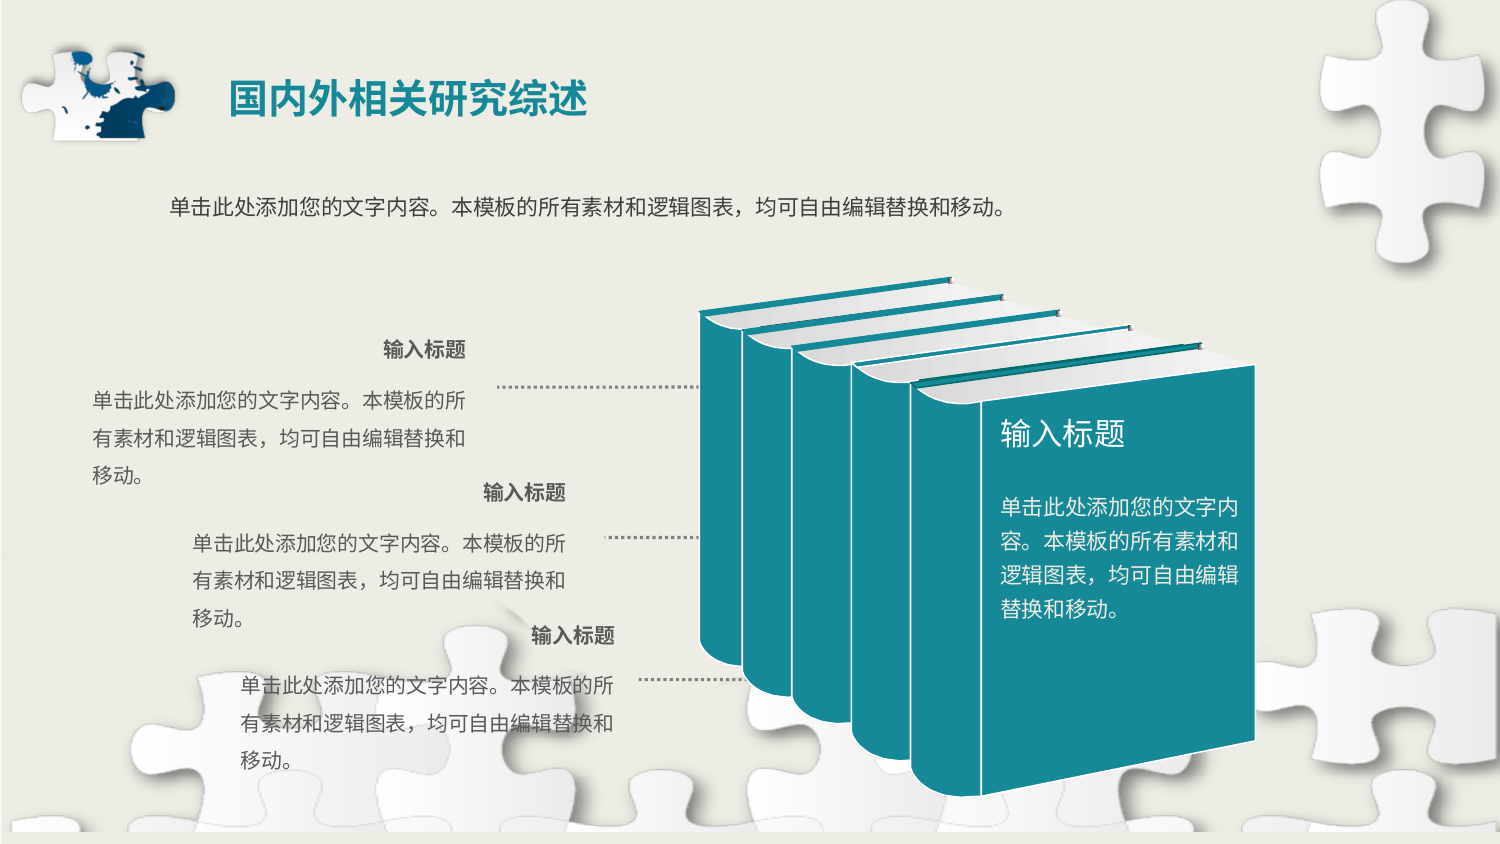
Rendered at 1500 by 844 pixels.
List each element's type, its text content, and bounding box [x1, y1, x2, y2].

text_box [77, 329, 483, 497]
text_box 国内外相关研究综述 [138, 62, 680, 134]
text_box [177, 471, 583, 640]
text_box 单击此处添加您的文字内容。本模板的所有素材和逻辑图表，均可自由编辑替换和移动。 [154, 173, 1346, 228]
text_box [699, 277, 1273, 798]
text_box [225, 614, 631, 783]
picture [0, 0, 1500, 844]
